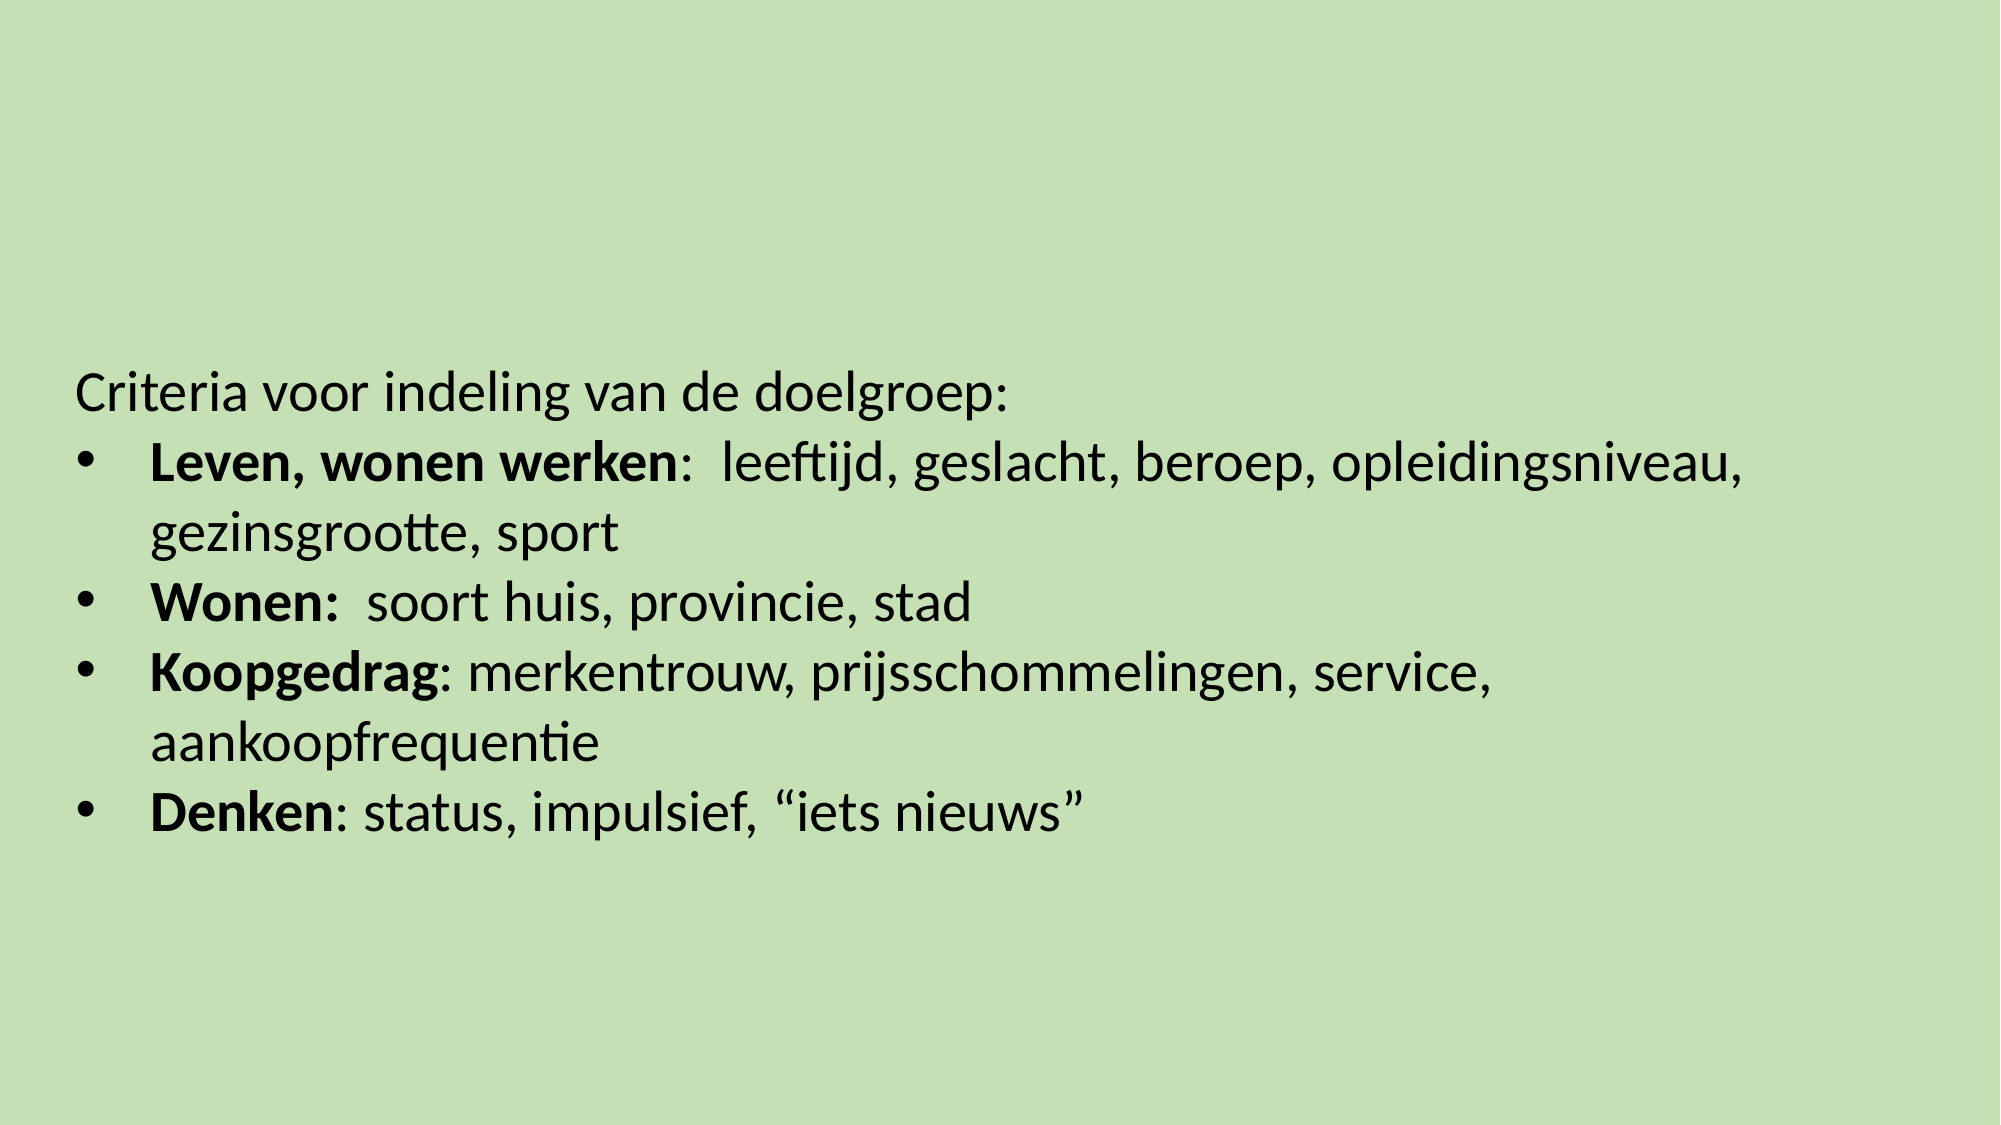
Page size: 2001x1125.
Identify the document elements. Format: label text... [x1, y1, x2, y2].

text_box Criteria voor indeling van de doelgroep: Leven, wonen werken: leeftijd, geslacht, beroep, opleidingsniveau, gezinsgrootte, sport Wonen: soort huis, provincie, stad Koopgedrag: merkentrouw, prijsschommelingen, service, aankoopfrequentie Denken: status, impulsief, “iets nieuws” [60, 345, 1798, 851]
